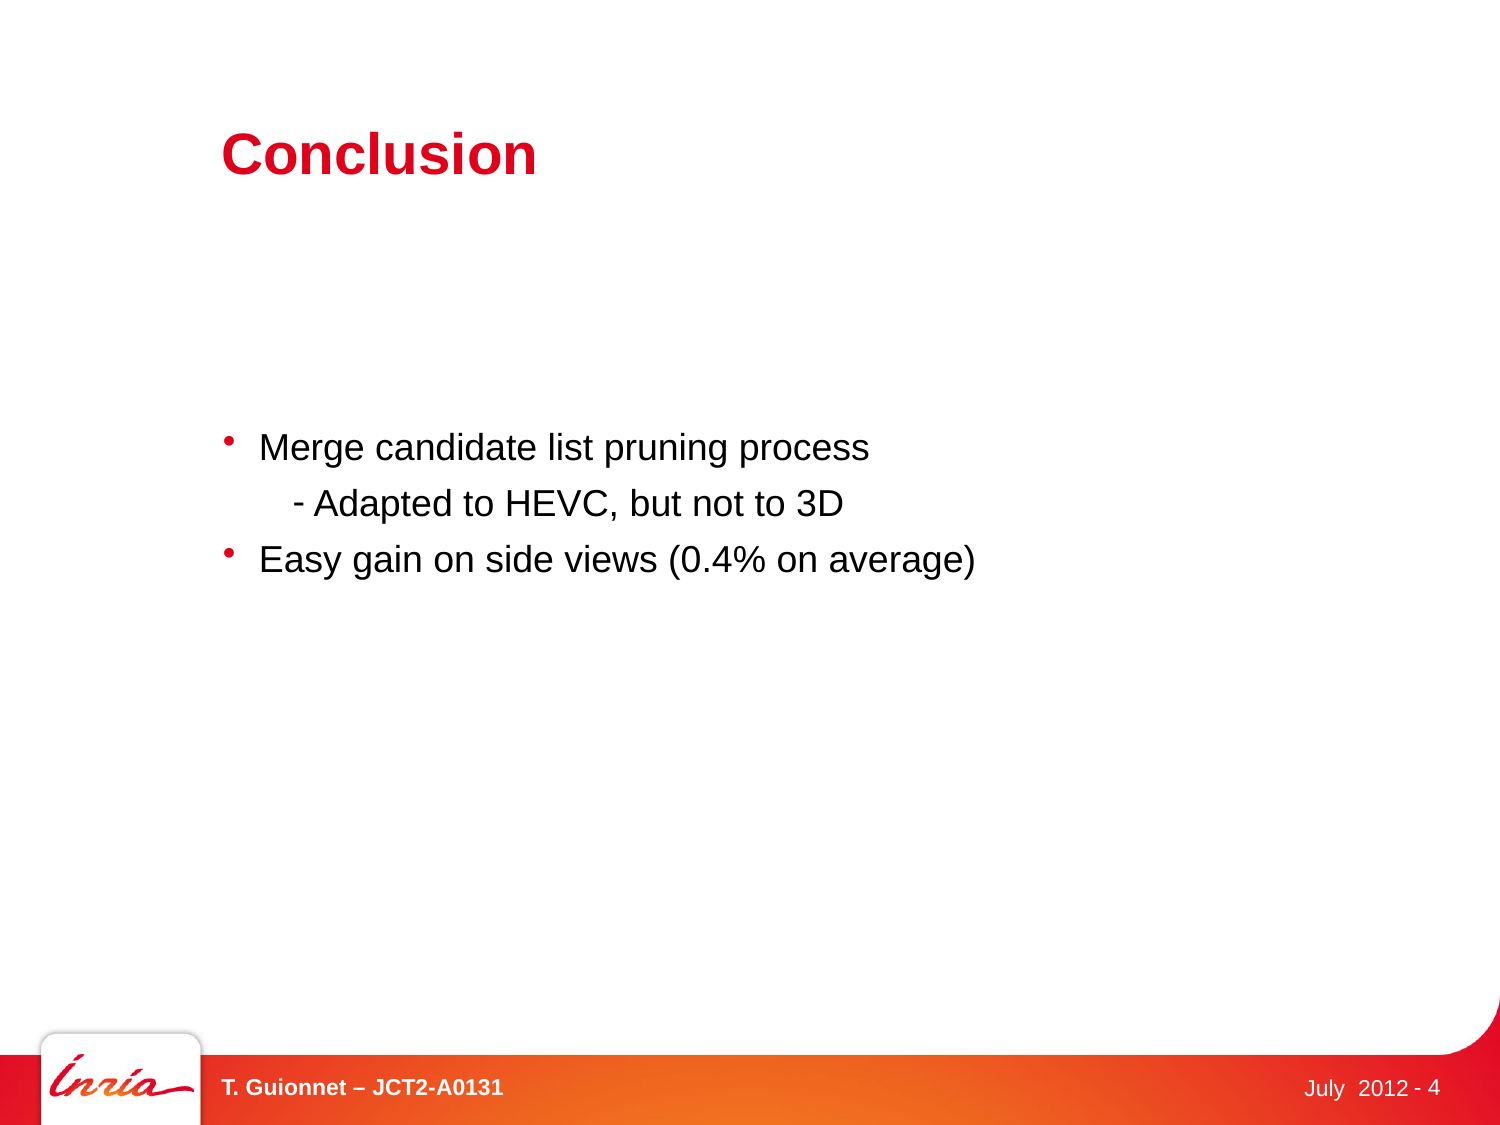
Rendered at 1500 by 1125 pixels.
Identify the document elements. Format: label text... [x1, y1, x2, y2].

title Conclusion [221, 57, 1459, 246]
footer T. Guionnet – JCT2-A0131 [221, 1064, 1078, 1110]
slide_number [1078, 1064, 1410, 1110]
slide_number - 4 [1413, 1064, 1500, 1110]
picture [0, 947, 1500, 1125]
list Merge candidate list pruning process Adapted to HEVC, but not to 3D Easy gain on side views (0.4% on average) [222, 280, 1480, 1025]
